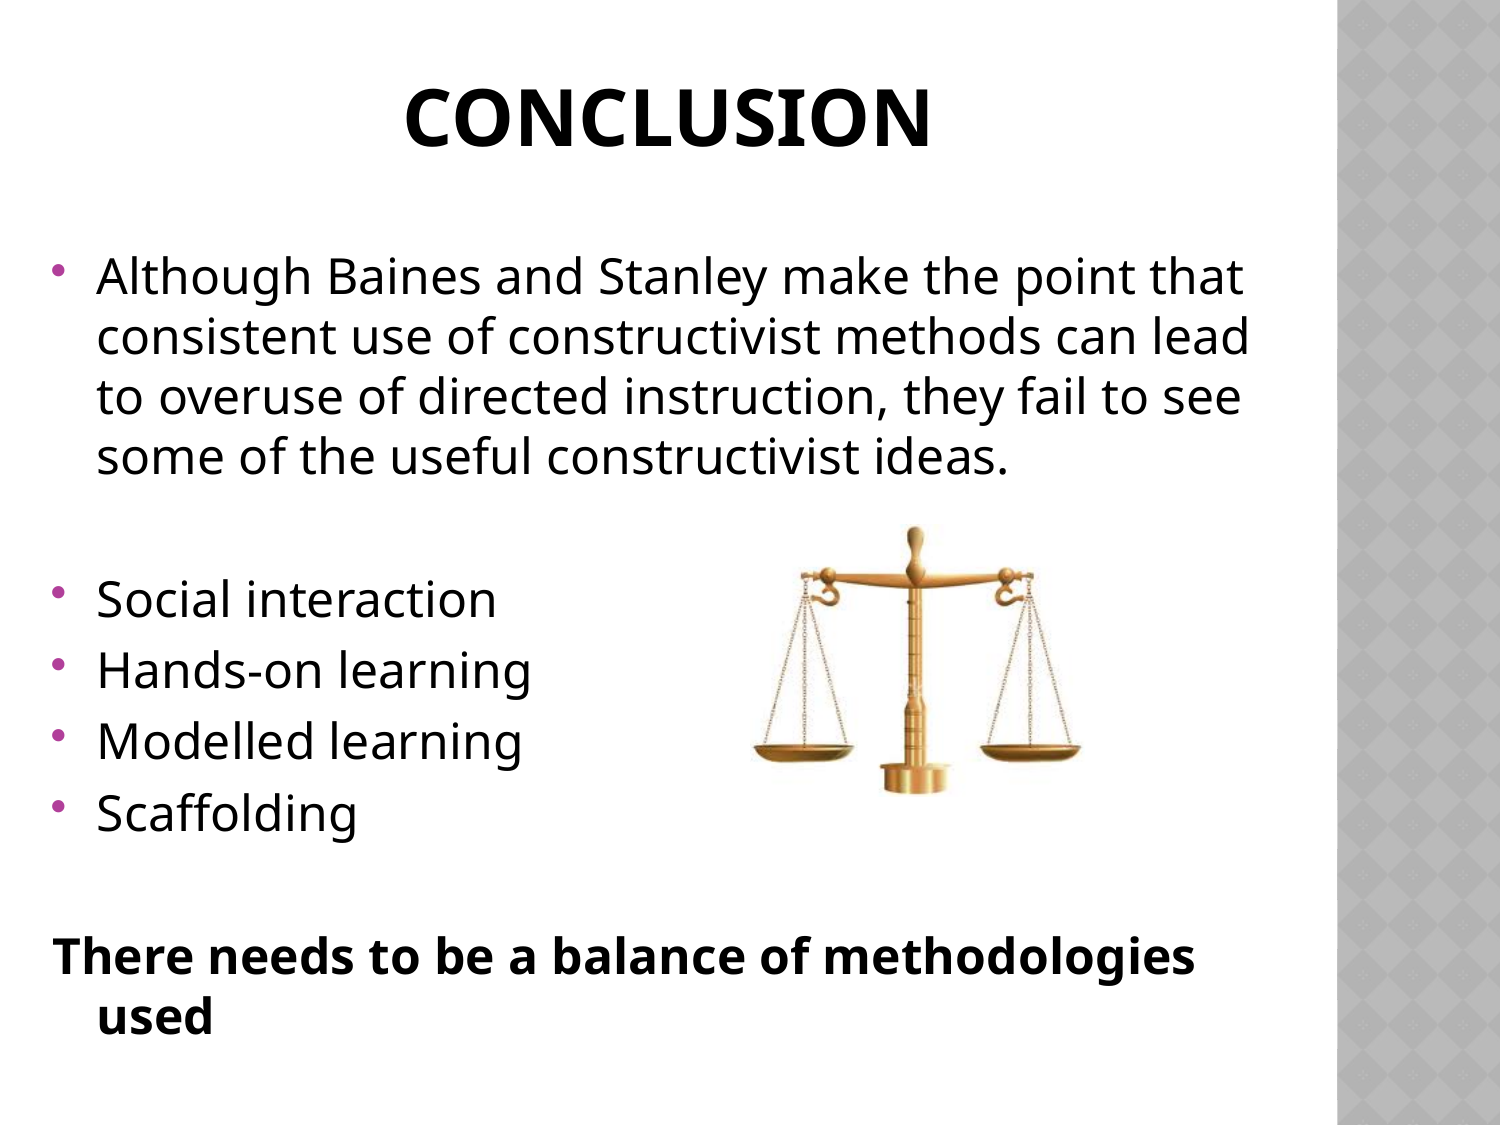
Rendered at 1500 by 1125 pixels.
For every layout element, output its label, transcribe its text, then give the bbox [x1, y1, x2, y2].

list Although Baines and Stanley make the point that consistent use of constructivist methods can lead to overuse of directed instruction, they fail to see some of the useful constructivist ideas. Social interaction Hands-on learning Modelled learning Scaffolding There needs to be a balance of methodologies used [37, 237, 1300, 1059]
picture [749, 524, 1085, 797]
title Conclusion [75, 52, 1263, 163]
